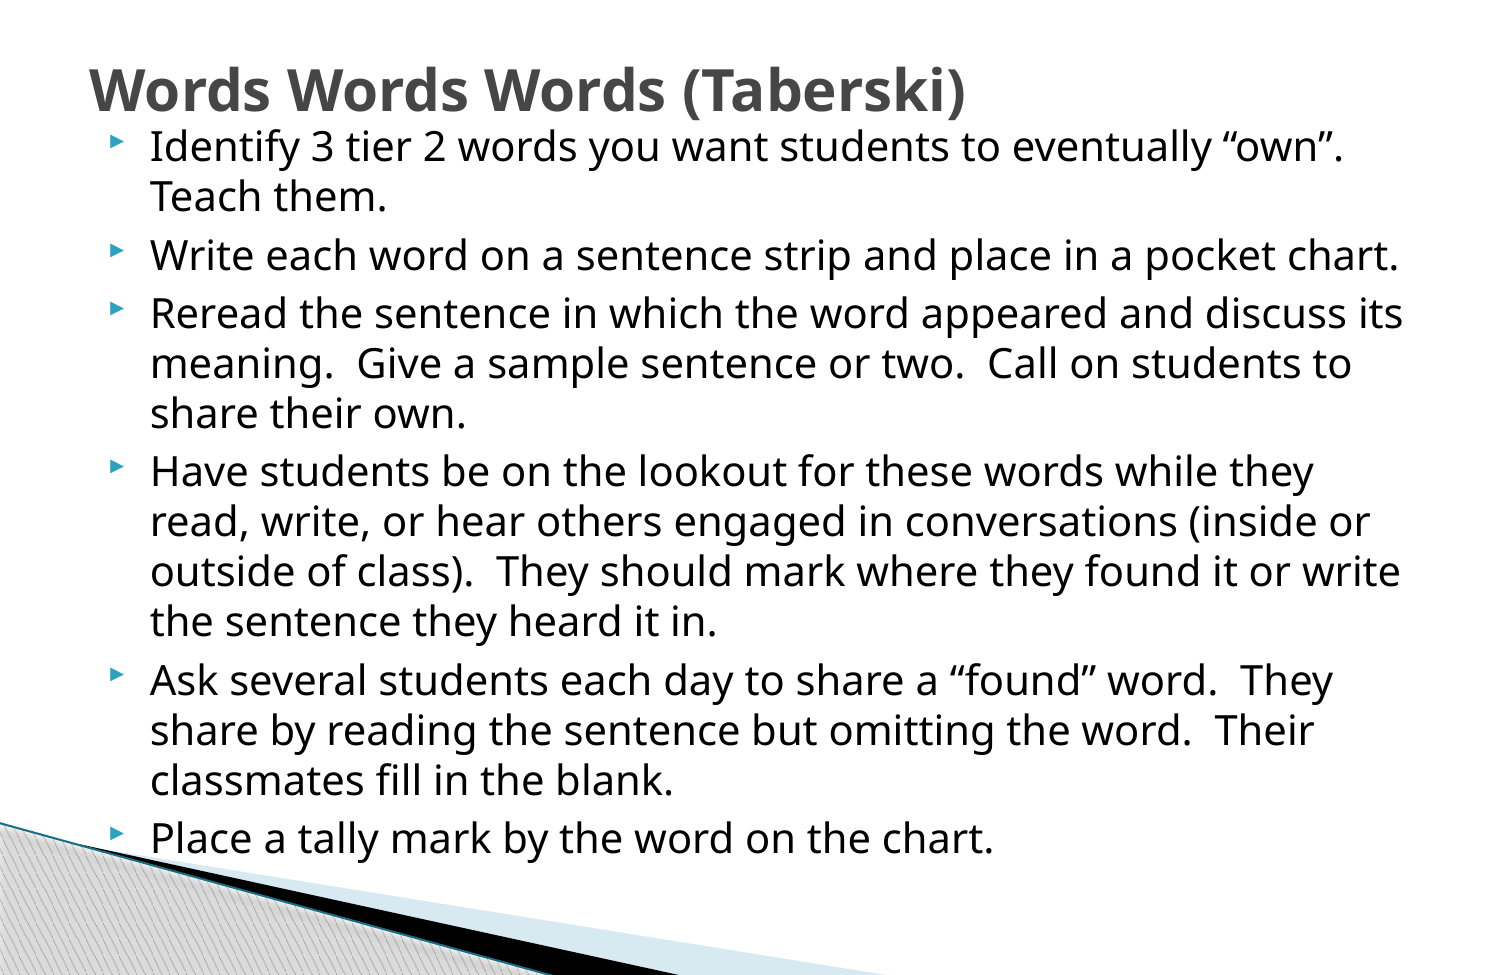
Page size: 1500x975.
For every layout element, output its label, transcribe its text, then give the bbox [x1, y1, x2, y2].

list Identify 3 tier 2 words you want students to eventually “own”. Teach them. Write each word on a sentence strip and place in a pocket chart. Reread the sentence in which the word appeared and discuss its meaning. Give a sample sentence or two. Call on students to share their own. Have students be on the lookout for these words while they read, write, or hear others engaged in conversations (inside or outside of class). They should mark where they found it or write the sentence they heard it in. Ask several students each day to share a “found” word. They share by reading the sentence but omitting the word. Their classmates fill in the blank. Place a tally mark by the word on the chart. [74, 112, 1426, 938]
title Words Words Words (Taberski) [75, 39, 1425, 138]
